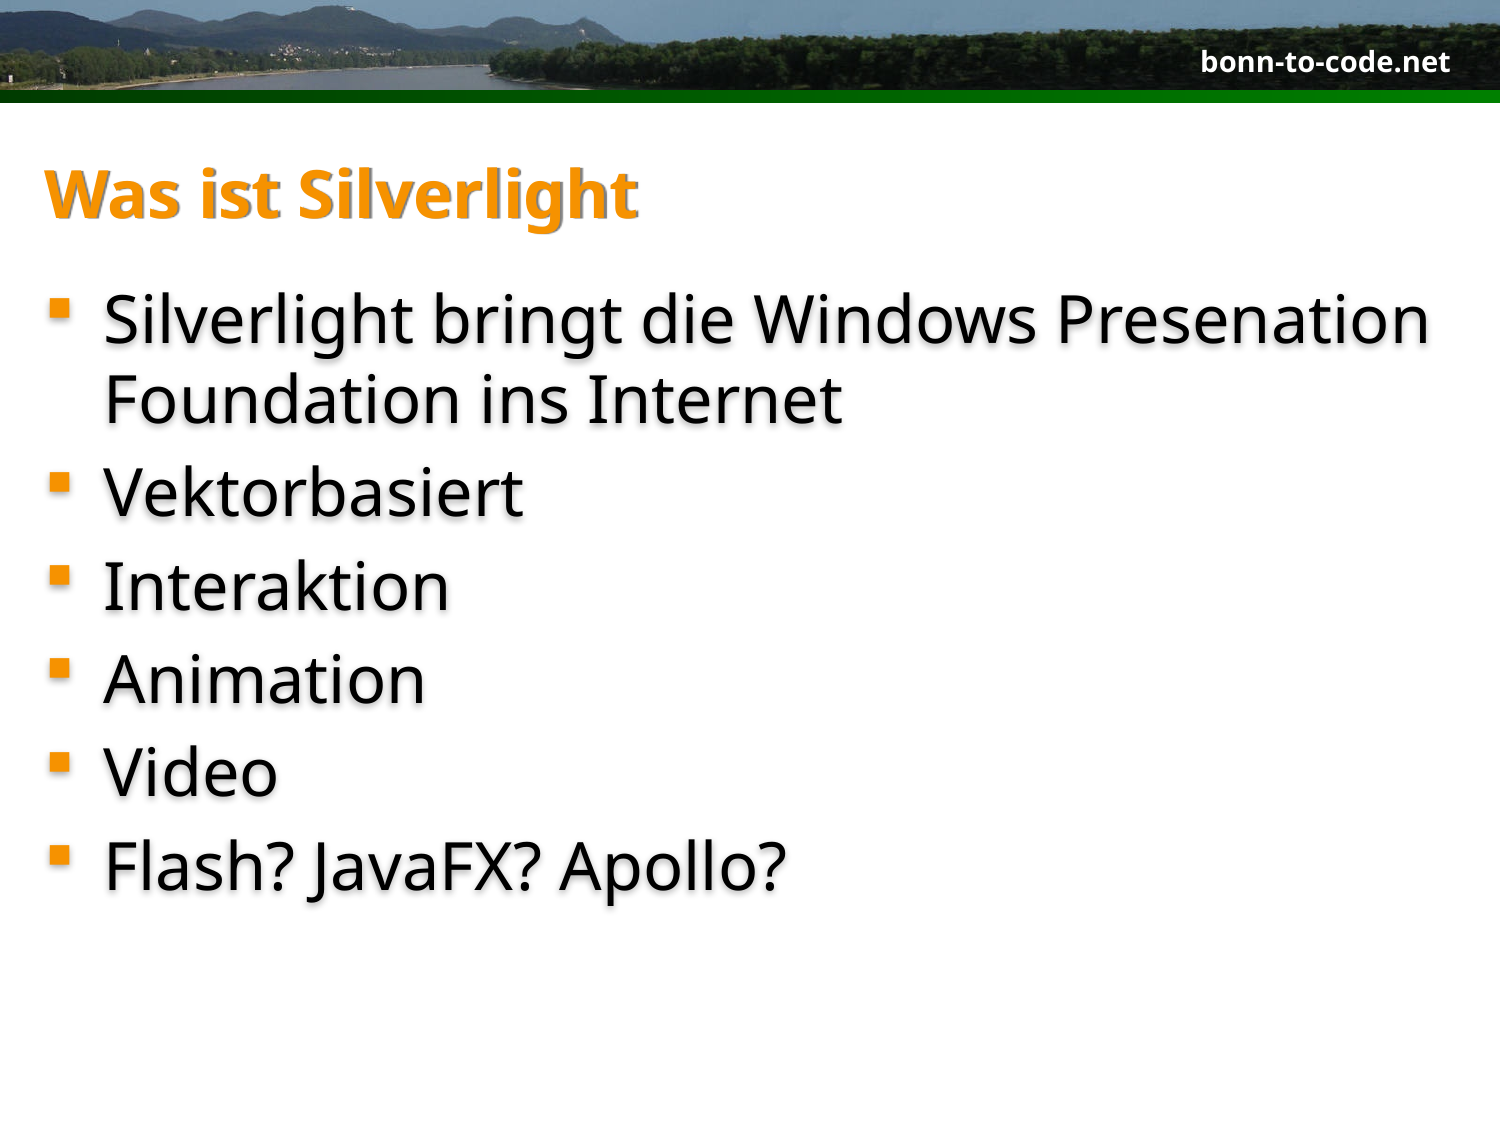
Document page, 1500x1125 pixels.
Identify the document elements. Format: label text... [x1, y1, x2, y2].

list Silverlight bringt die Windows Presenation Foundation ins Internet Vektorbasiert Interaktion Animation Video Flash? JavaFX? Apollo? [29, 269, 1471, 1125]
title Was ist Silverlight [29, 113, 1471, 269]
picture [0, 0, 1500, 90]
